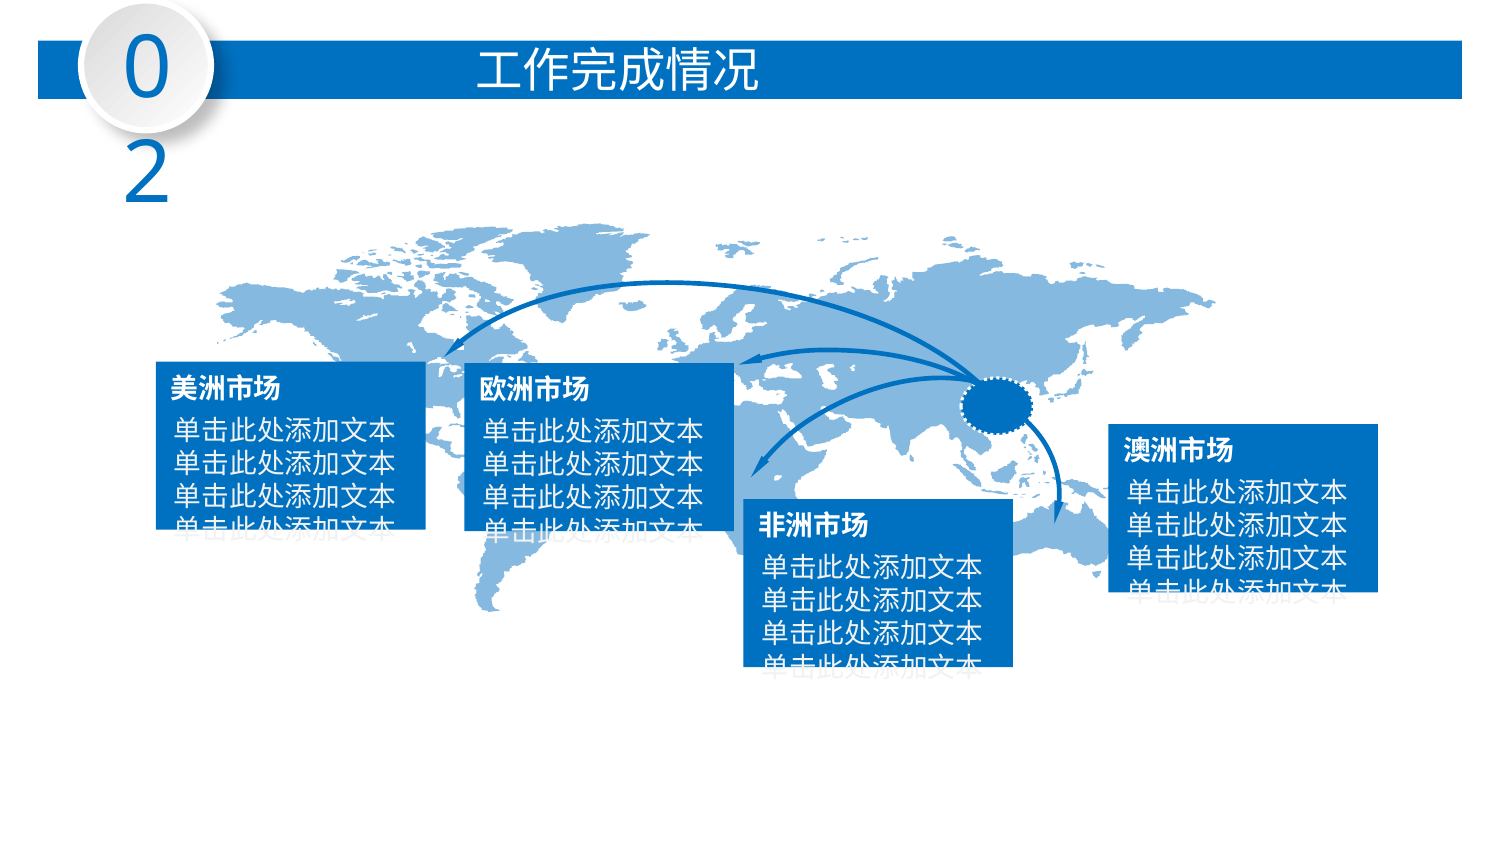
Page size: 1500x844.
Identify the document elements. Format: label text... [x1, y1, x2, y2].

text_box [224, 40, 340, 99]
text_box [215, 223, 1217, 613]
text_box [743, 498, 1014, 692]
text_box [80, 0, 212, 131]
text_box 工作完成情况 [340, 27, 896, 108]
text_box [1108, 423, 1379, 617]
text_box [38, 40, 75, 99]
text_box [155, 361, 426, 555]
text_box [896, 40, 1462, 99]
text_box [464, 362, 735, 556]
